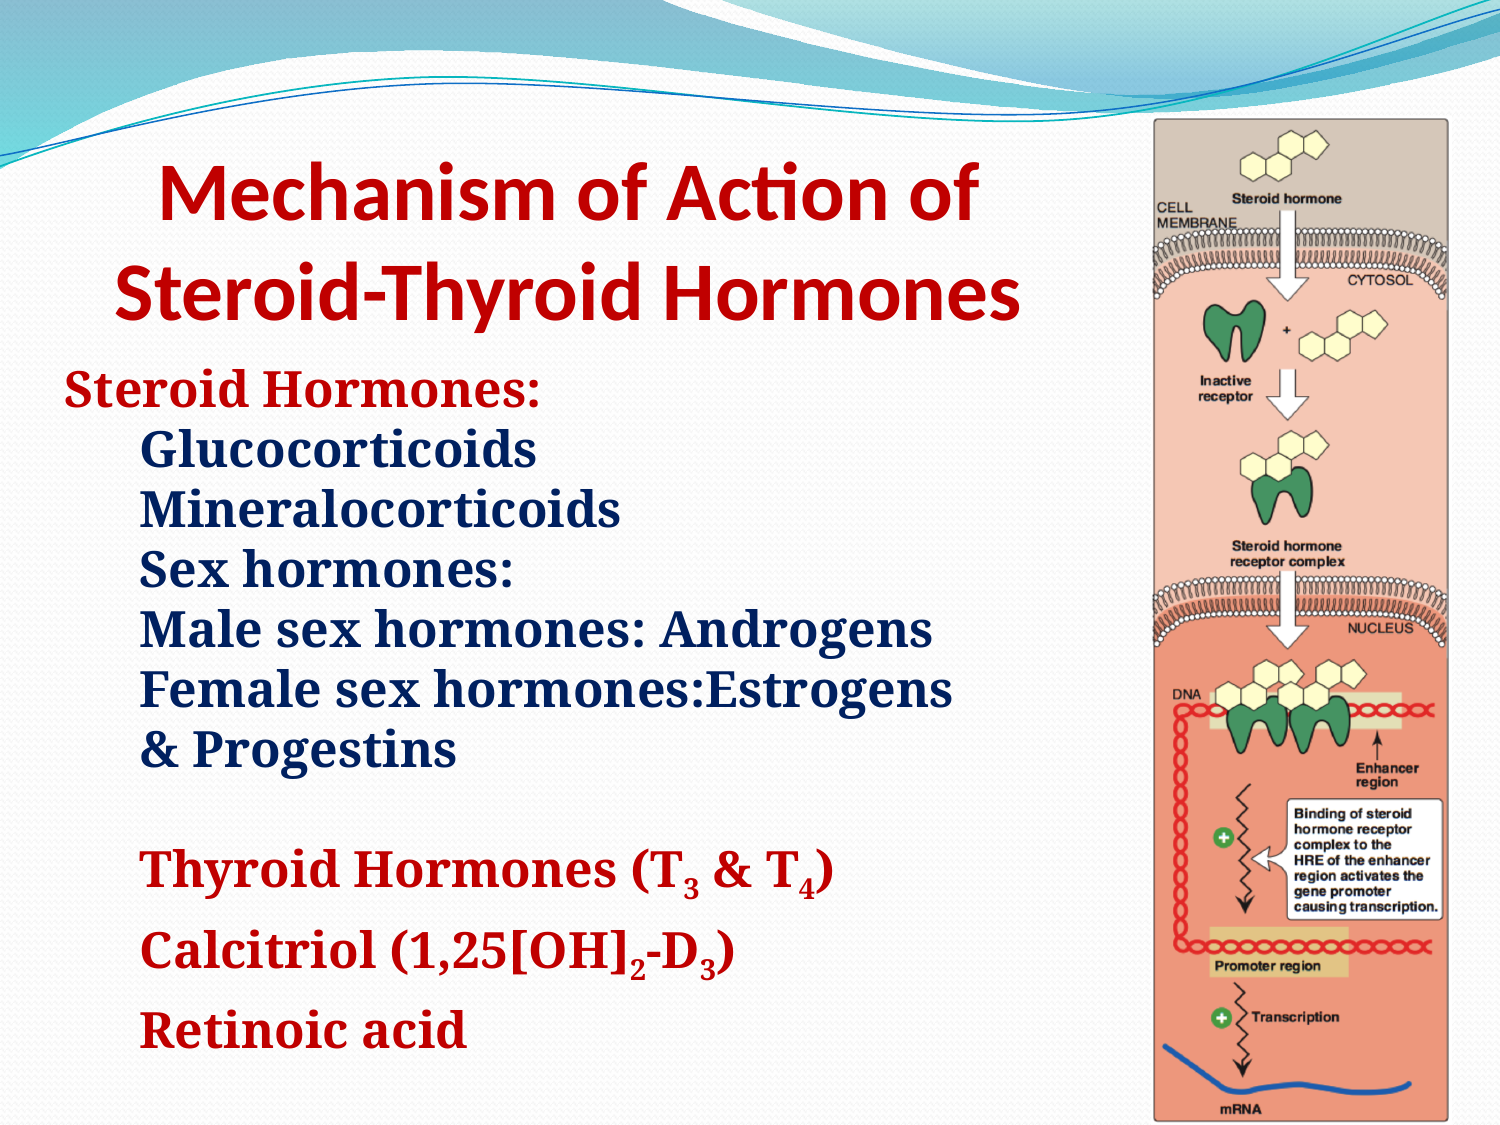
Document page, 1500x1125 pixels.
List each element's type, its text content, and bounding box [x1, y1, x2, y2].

picture [1151, 781, 1452, 1124]
picture [795, 117, 1500, 772]
title Mechanism of Action of Steroid-Thyroid Hormones [49, 87, 1088, 338]
text_box Steroid Hormones: Glucocorticoids Mineralocorticoids Sex hormones: Male sex hormones: Androgens Female sex hormones:Estrogens & Progestins Thyroid Hormones (T3 & T4) Calcitriol (1,25[OH]2-D3) Retinoic acid [50, 349, 975, 1067]
